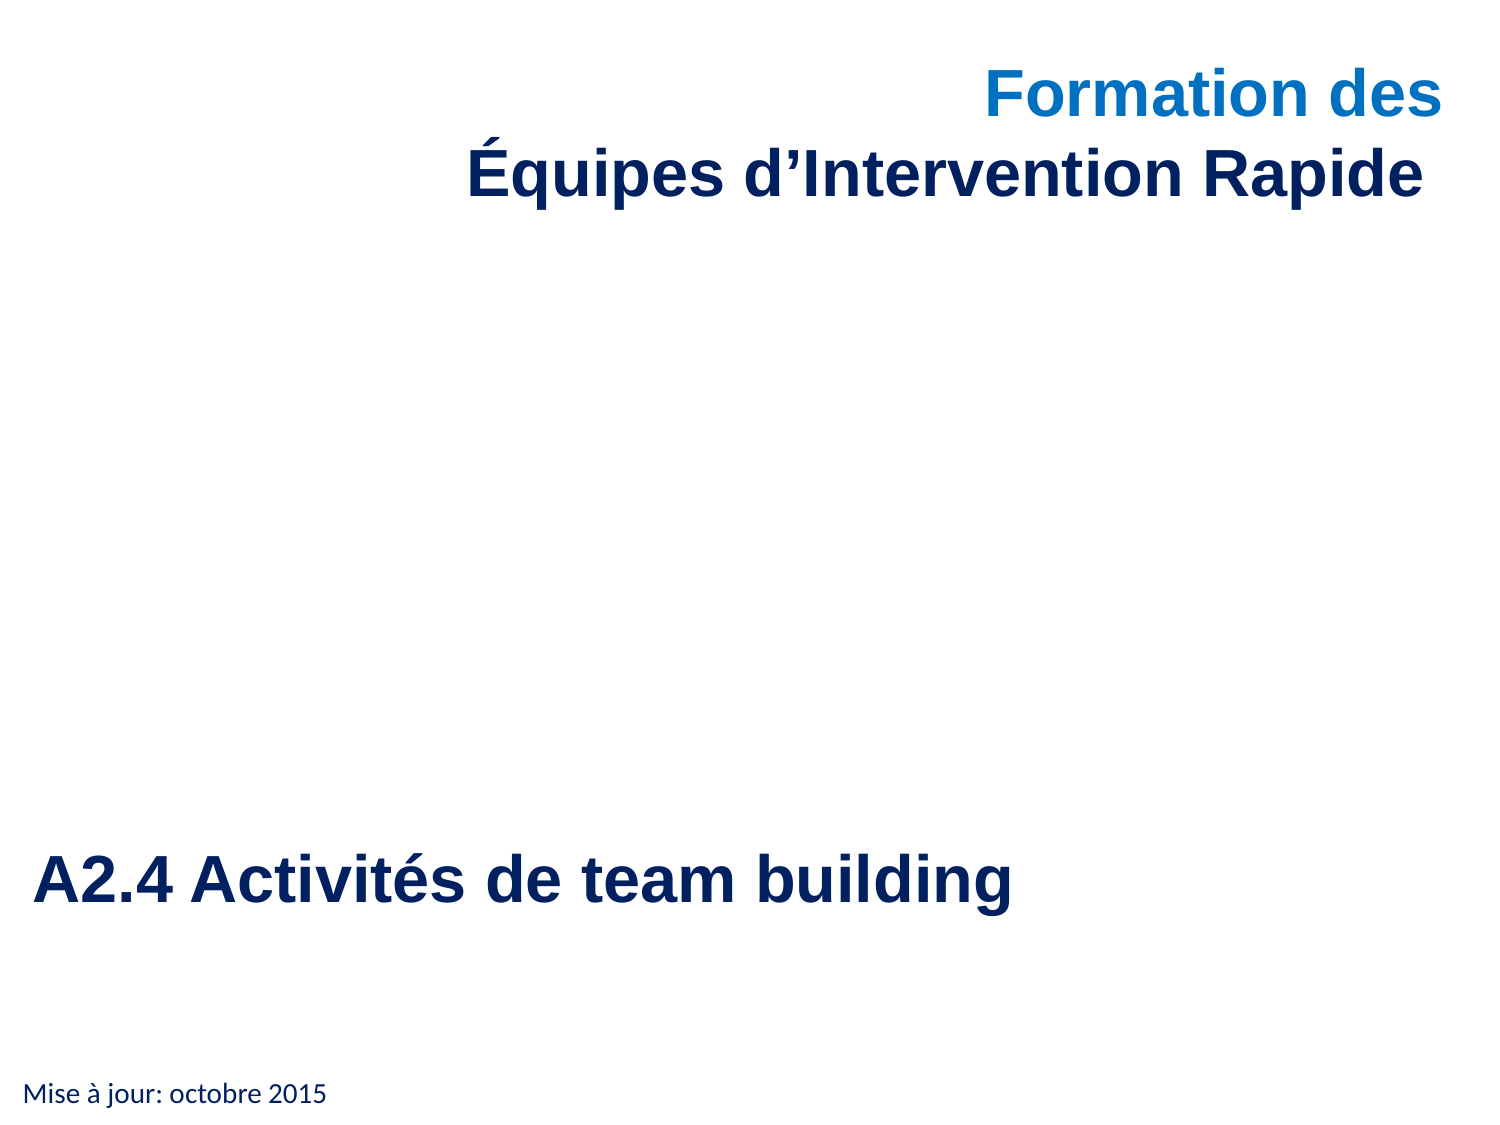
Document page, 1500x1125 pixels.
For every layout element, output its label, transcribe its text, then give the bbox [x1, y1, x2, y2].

text_box Formation des Équipes d’Intervention Rapide [371, 42, 1459, 298]
title A2.4 Activités de team building [17, 798, 1436, 953]
text_box Mise à jour: octobre 2015 [7, 1067, 343, 1117]
